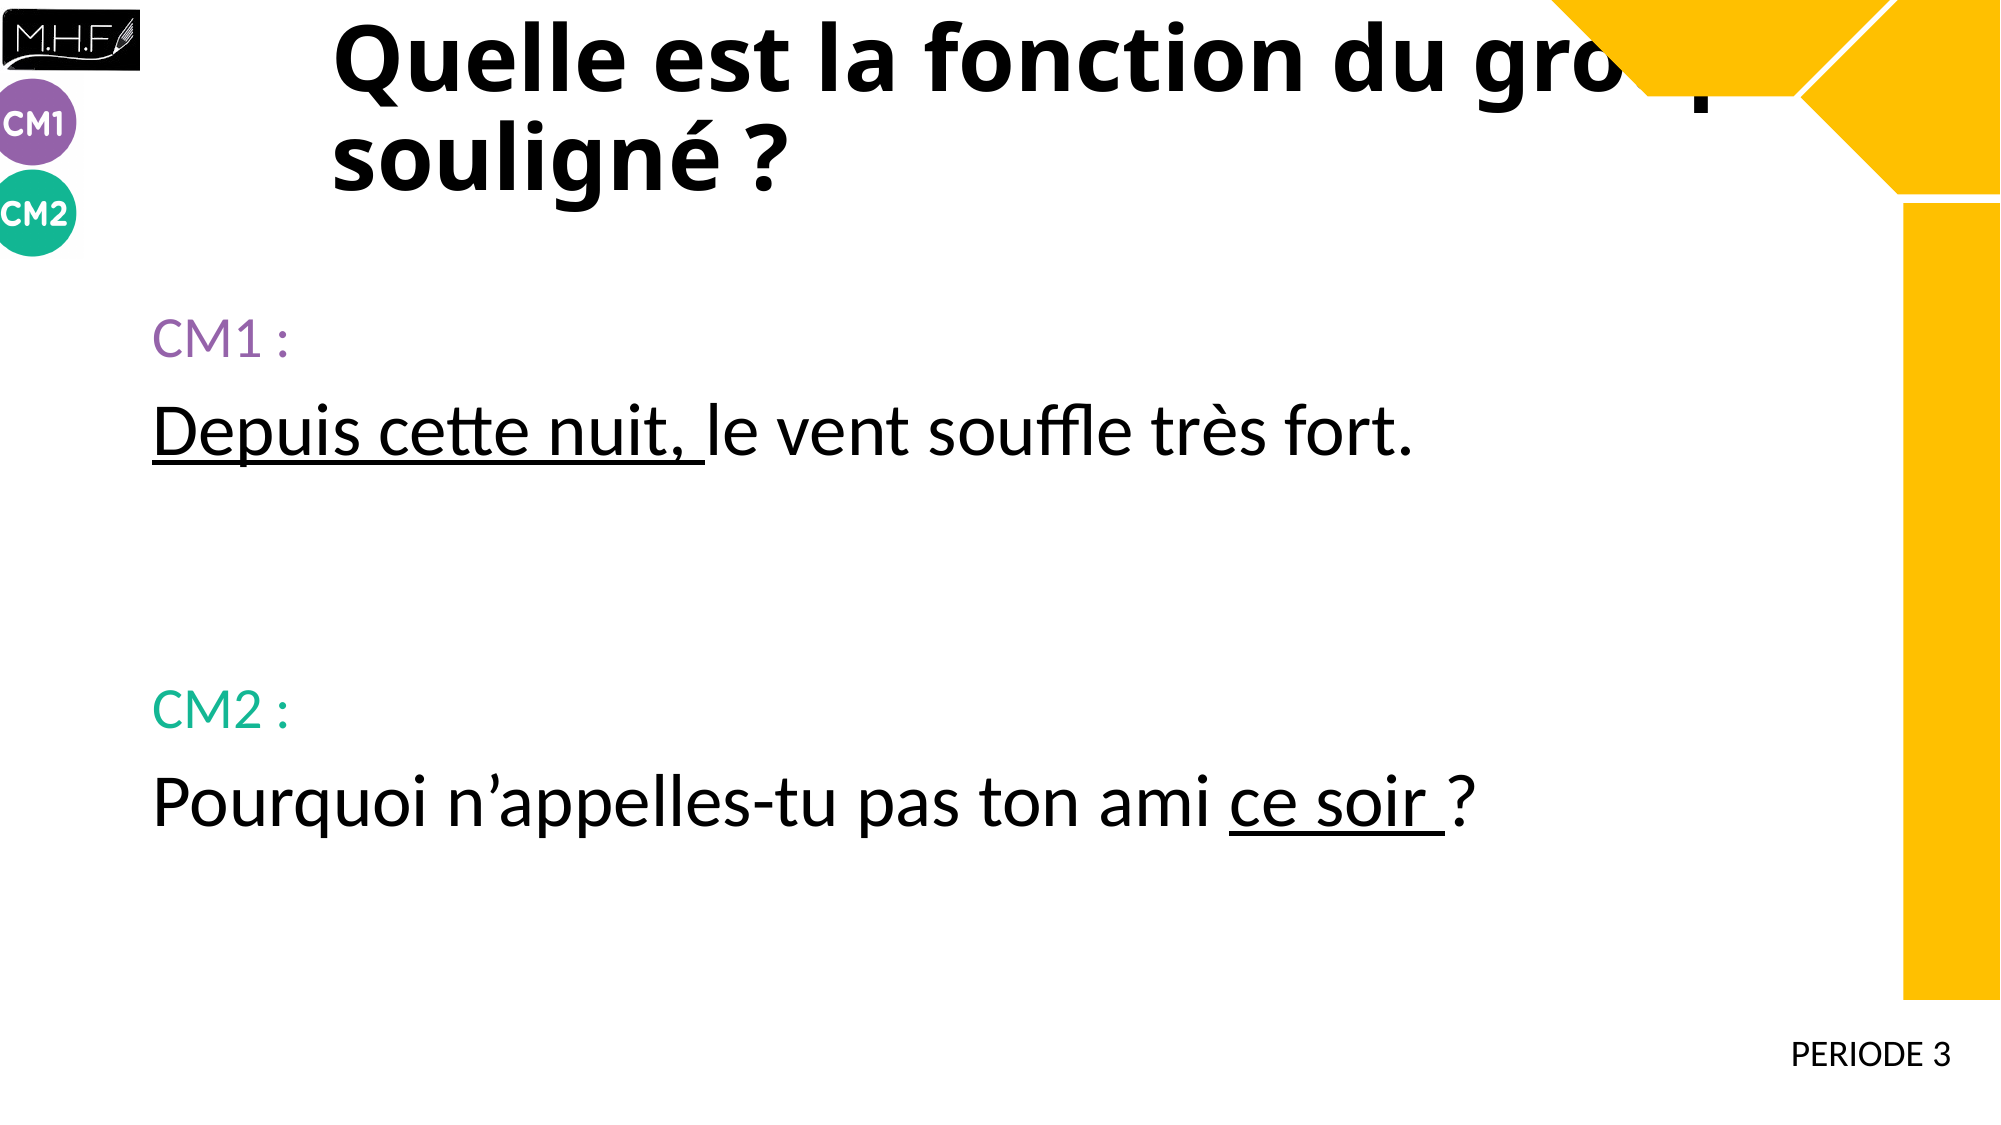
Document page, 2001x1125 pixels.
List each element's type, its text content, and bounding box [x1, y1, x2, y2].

text_box [1799, 0, 2000, 196]
title Quelle est la fonction du groupe souligné ? [316, 3, 1863, 221]
text_box [1902, 202, 2000, 1001]
text_box [1549, 0, 1892, 98]
picture [0, 7, 140, 259]
list CM1 : Depuis cette nuit, le vent souffle très fort. CM2 : Pourquoi n’appelles-tu pas ton ami ce soir ? [137, 299, 1863, 1014]
text_box PERIODE 3 [1362, 1021, 1967, 1082]
